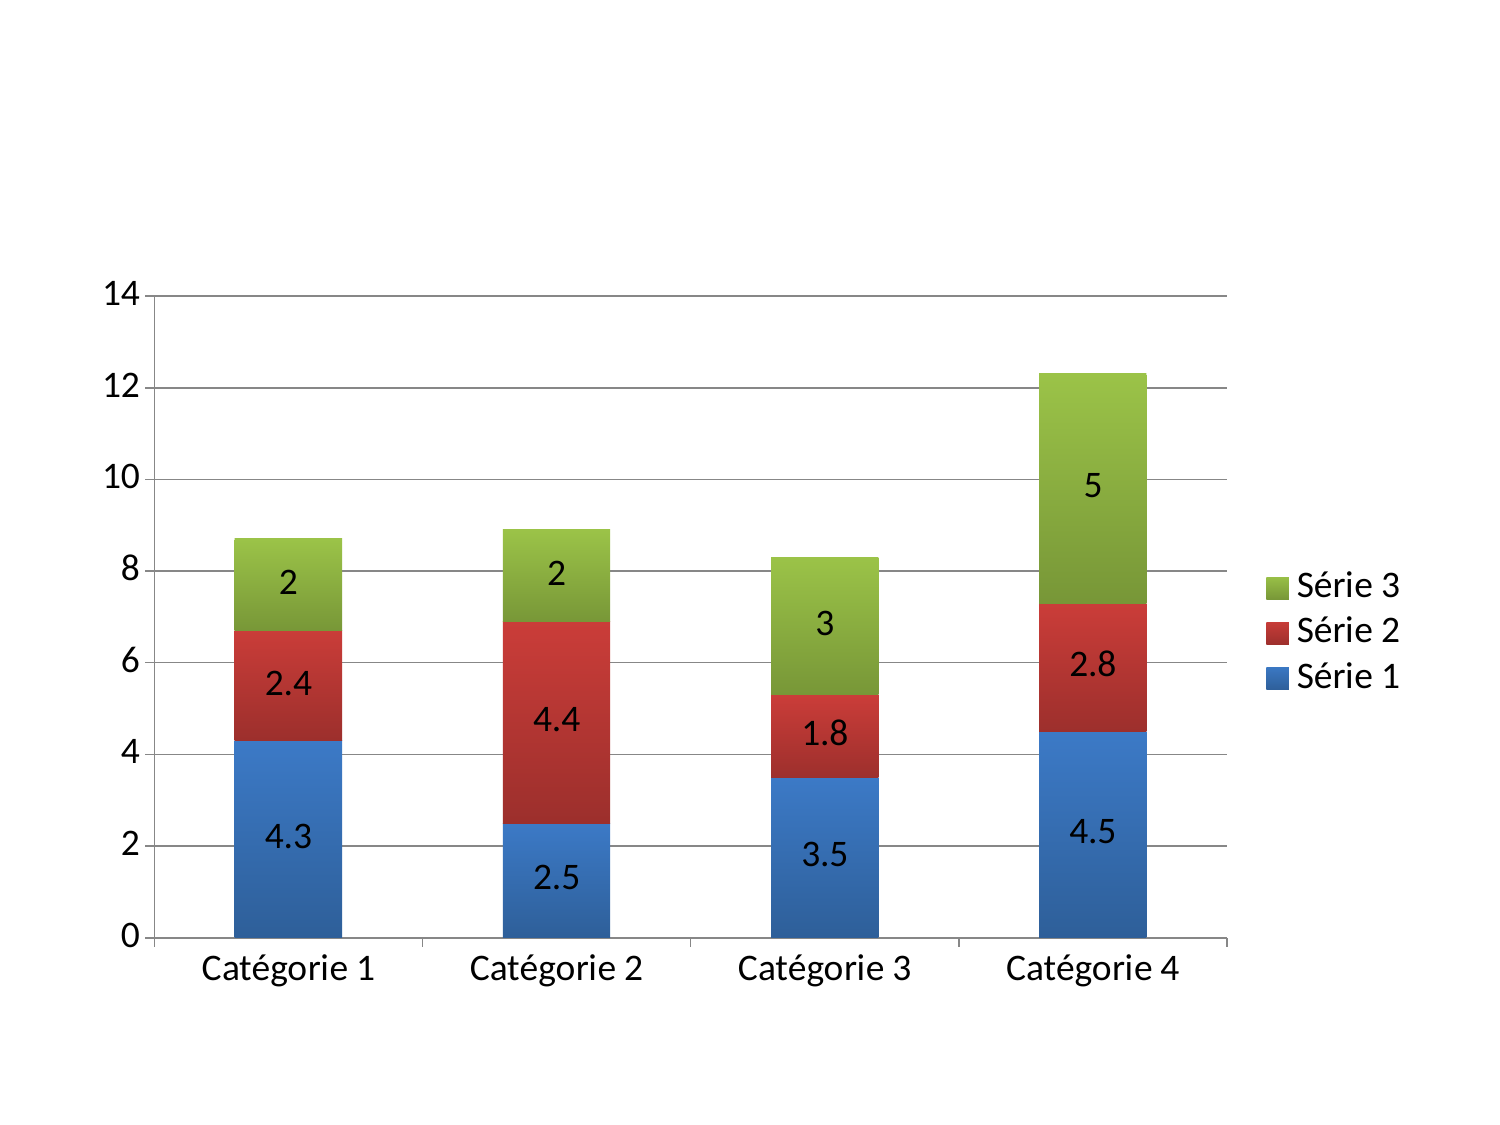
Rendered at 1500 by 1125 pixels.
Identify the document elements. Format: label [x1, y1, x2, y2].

chart [74, 262, 1426, 1006]
